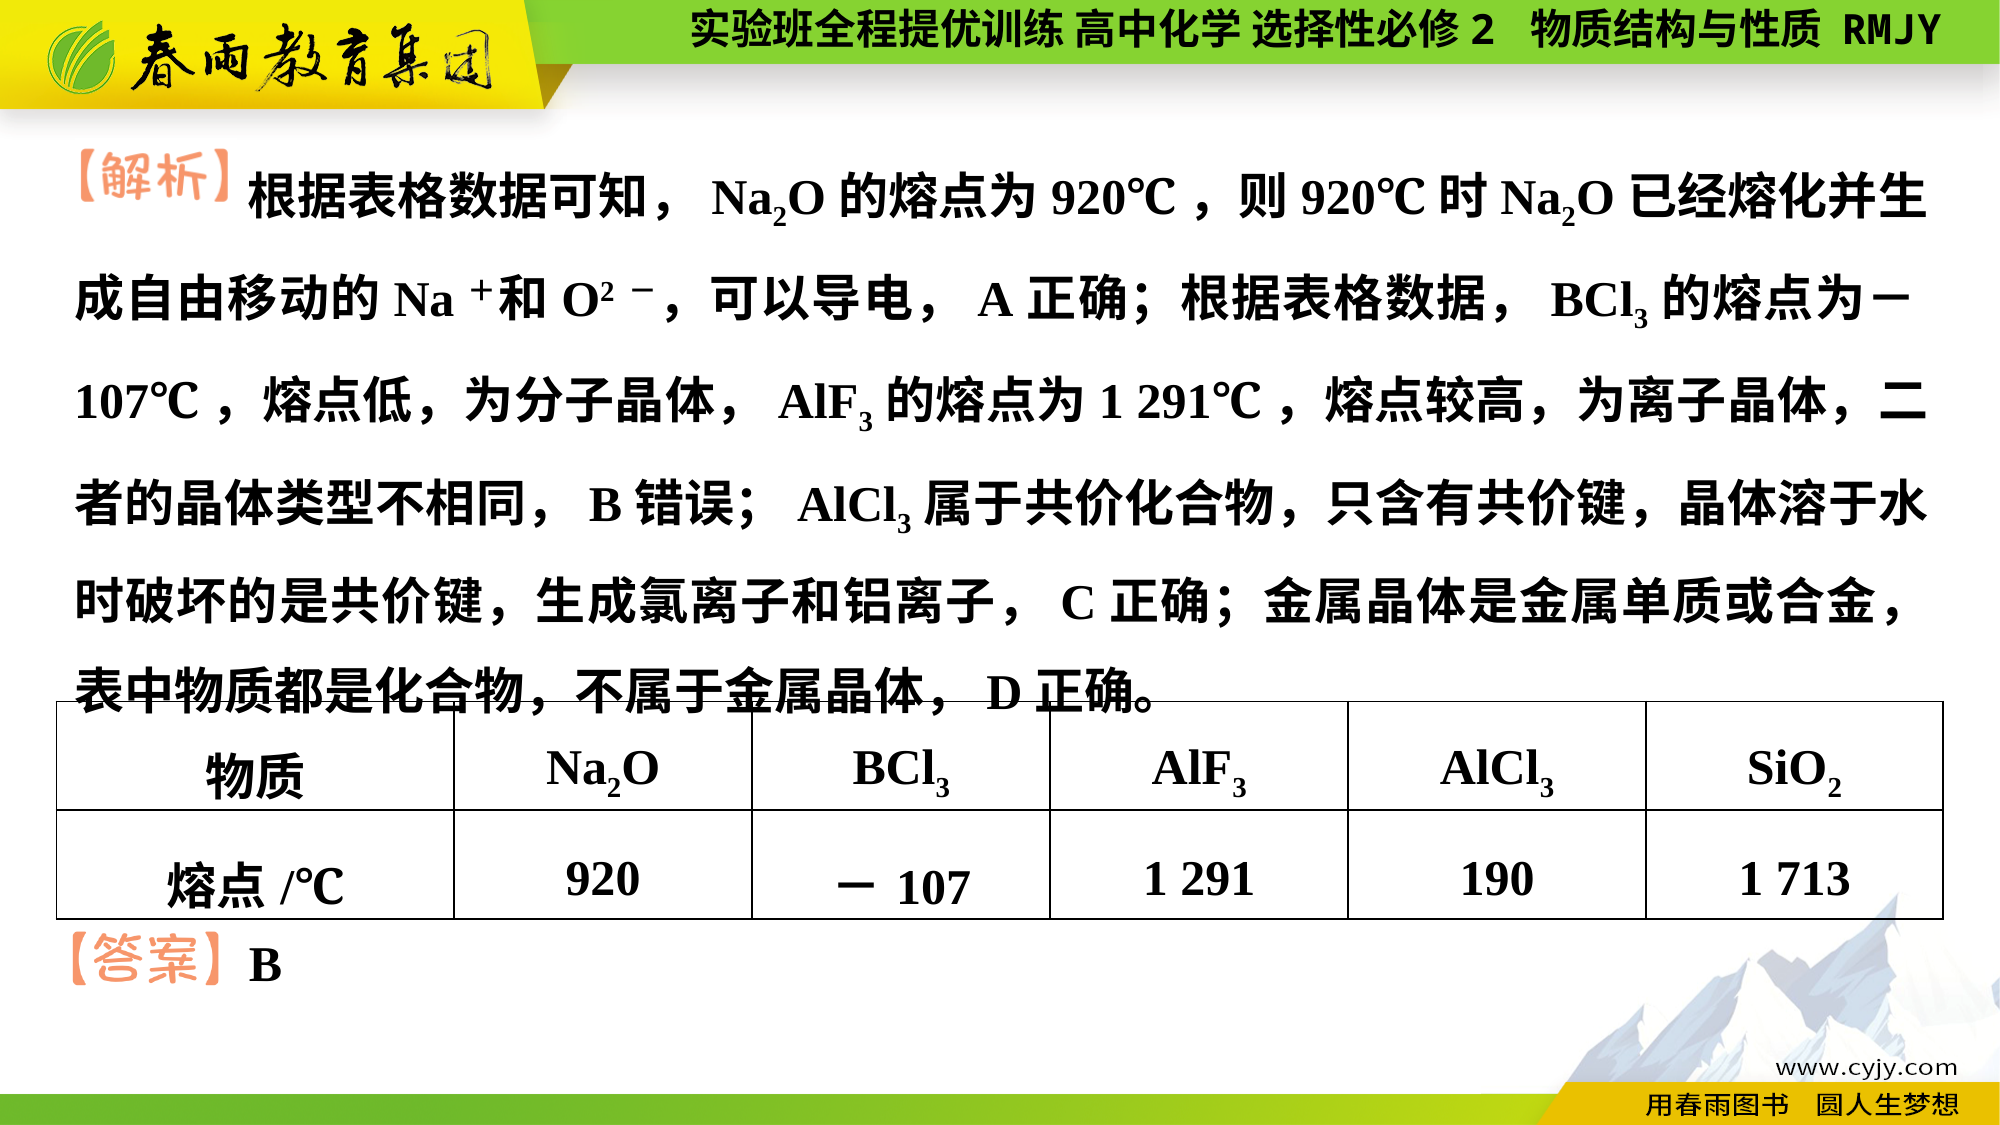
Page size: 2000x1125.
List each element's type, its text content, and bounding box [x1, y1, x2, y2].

table_cell 190 [1349, 811, 1645, 918]
picture [0, 0, 2000, 1125]
table_header AlCl3 [1349, 702, 1645, 809]
table_header AlF3 [1051, 702, 1347, 809]
list 根据表格数据可知，Na2O的熔点为920℃，则920℃时Na2O已经熔化并生成自由移动的Na＋和O2－，可以导电，A正确；根据表格数据，BCl3的熔点为－107℃，熔点低，为分子晶体，AlF3的熔点为1 291℃，熔点较高，为离子晶体，二者的晶体类型不相同，B错误；AlCl3属于共价化合物，只含有共价键，晶体溶于水时破坏的是共价键，生成氯离子和铝离子，C正确；金属晶体是金属单质或合金，表中物质都是化合物，不属于金属晶体，D正确。 [59, 122, 1944, 672]
table_cell 920 [455, 811, 751, 918]
table_header 物质 [57, 702, 453, 809]
table_cell 1 291 [1051, 811, 1347, 918]
table_cell 1 713 [1647, 811, 1942, 918]
table_header BCl3 [753, 702, 1049, 809]
table_cell 熔点/℃ [57, 811, 453, 918]
table_header SiO2 [1647, 702, 1942, 809]
table_header Na2O [455, 702, 751, 809]
text_box B [234, 923, 298, 999]
table_cell －107 [753, 811, 1049, 918]
